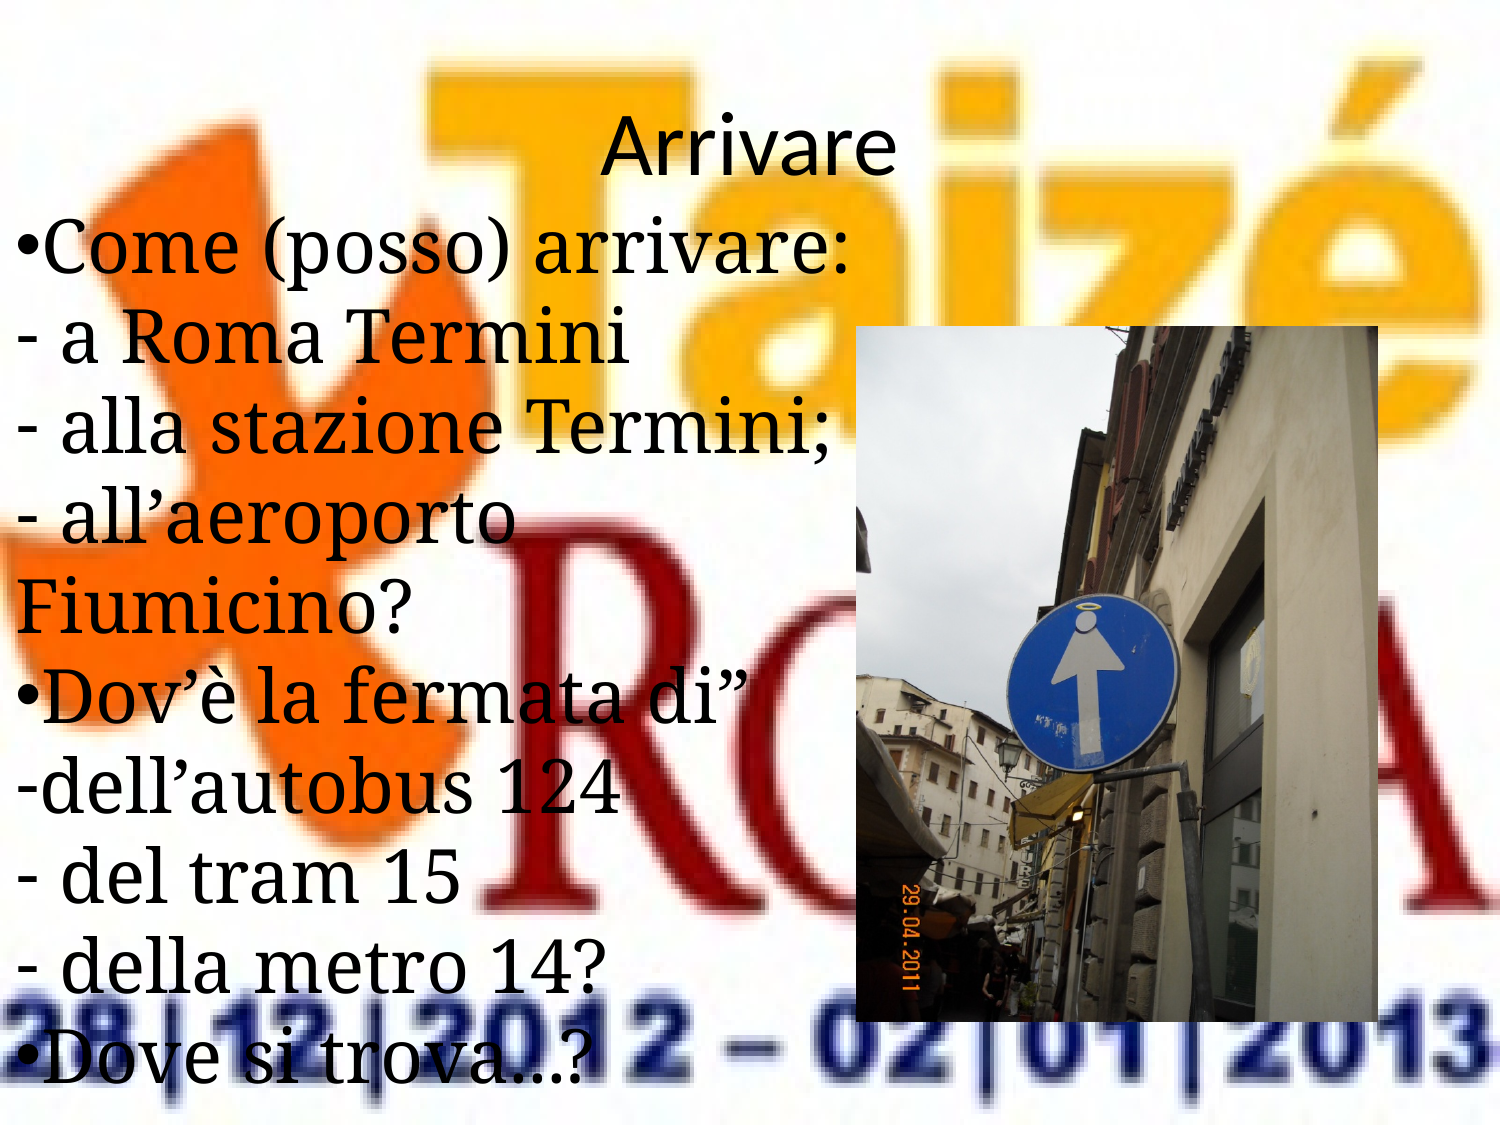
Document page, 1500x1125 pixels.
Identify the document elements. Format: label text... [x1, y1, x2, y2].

text_box Come (posso) arrivare: a Roma Termini alla stazione Termini; all’aeroporto Fiumicino? Dov’è la fermata di” dell’autobus 124 del tram 15 della metro 14? Dove si trova...? [0, 190, 892, 1106]
title Arrivare [75, 45, 1425, 233]
picture [0, 0, 1500, 1125]
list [855, 325, 1379, 1022]
